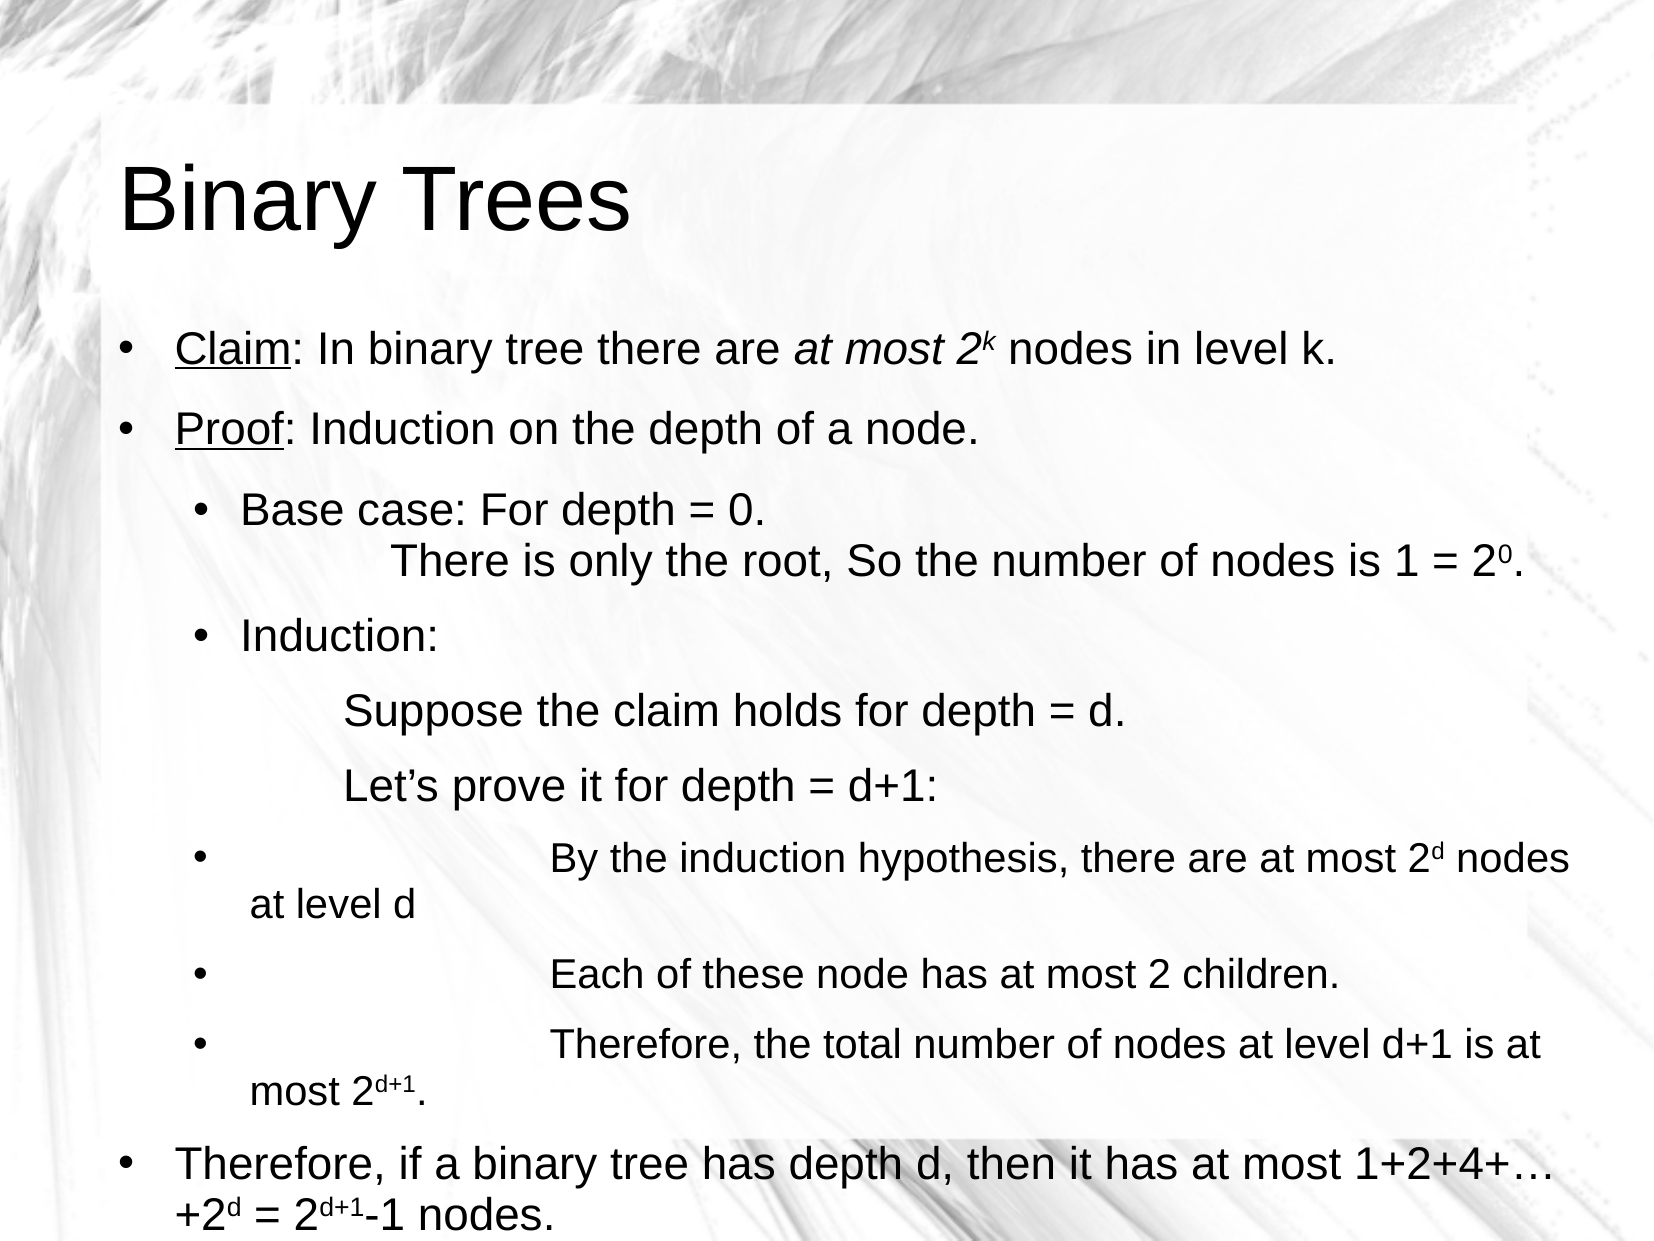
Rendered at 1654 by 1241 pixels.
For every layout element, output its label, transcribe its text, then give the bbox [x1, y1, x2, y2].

title Binary Trees [118, 93, 1506, 299]
list Claim: In binary tree there are at most 2k nodes in level k. Proof: Induction on the depth of a node. Base case: For depth = 0. There is only the root, So the number of nodes is 1 = 20. Induction: Suppose the claim holds for depth = d. Let’s prove it for depth = d+1: By the induction hypothesis, there are at most 2d nodes at level d Each of these node has at most 2 children. Therefore, the total number of nodes at level d+1 is at most 2d+1. Therefore, if a binary tree has depth d, then it has at most 1+2+4+…+2d = 2d+1-1 nodes. [118, 319, 1571, 1109]
picture [0, 0, 1654, 1241]
